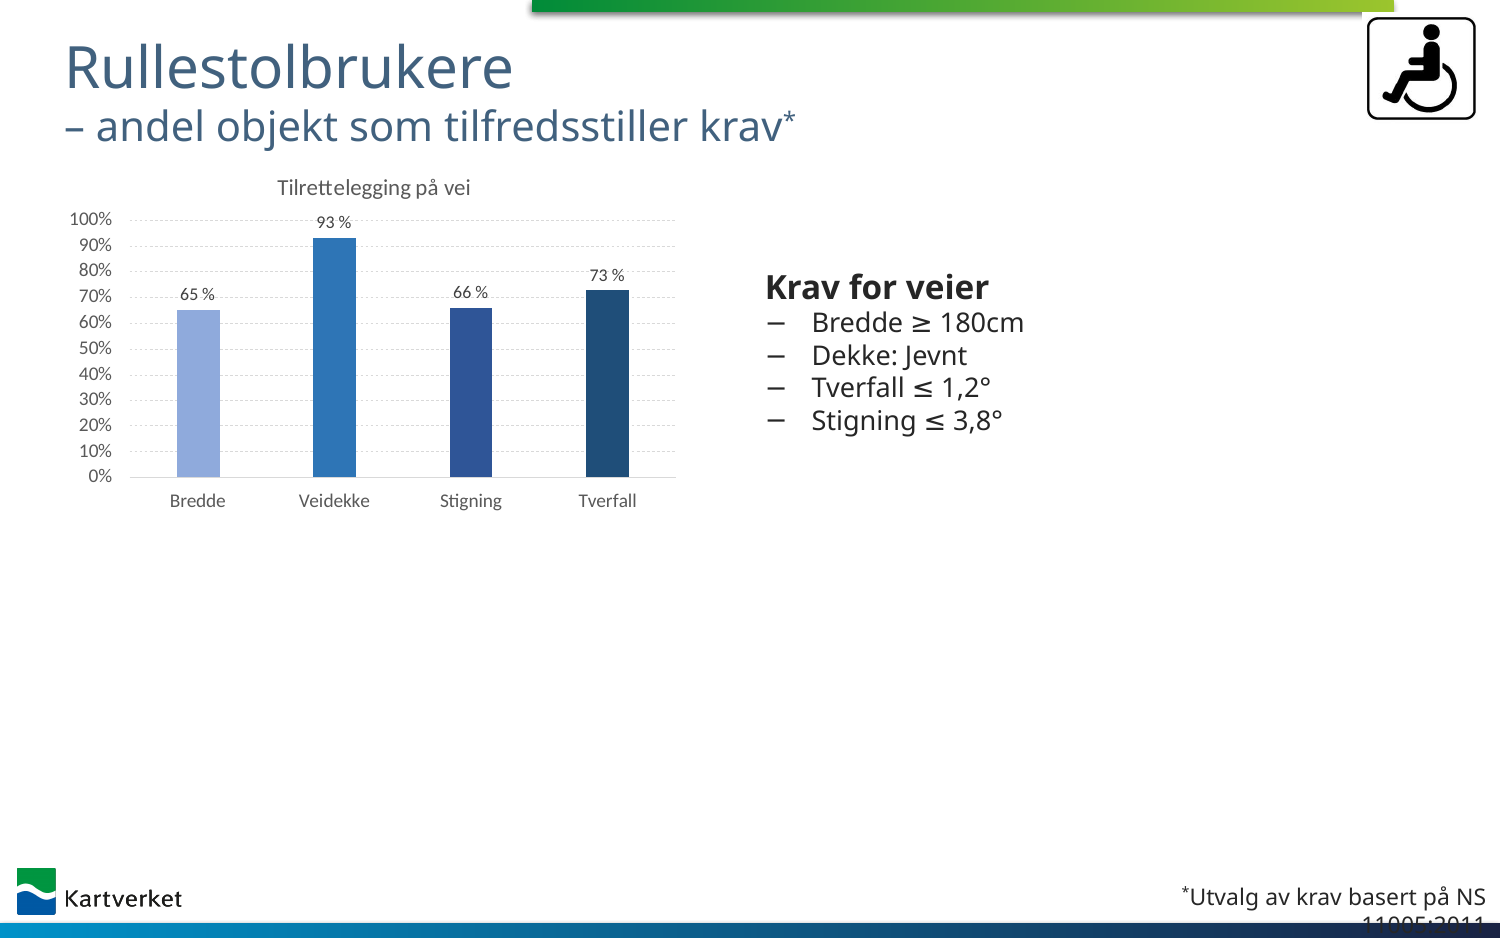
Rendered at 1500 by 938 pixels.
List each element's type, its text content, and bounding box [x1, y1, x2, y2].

picture [1362, 12, 1481, 126]
text_box *Utvalg av krav basert på NS 11005:2011 [1068, 873, 1500, 938]
text_box Rullestolbrukere – andel objekt som tilfredsstiller krav* [49, 25, 1431, 158]
text_box Krav for veier Bredde ≥ 180cm Dekke: Jevnt Tverfall ≤ 1,2° Stigning ≤ 3,8° [750, 258, 1234, 444]
picture [62, 166, 687, 519]
